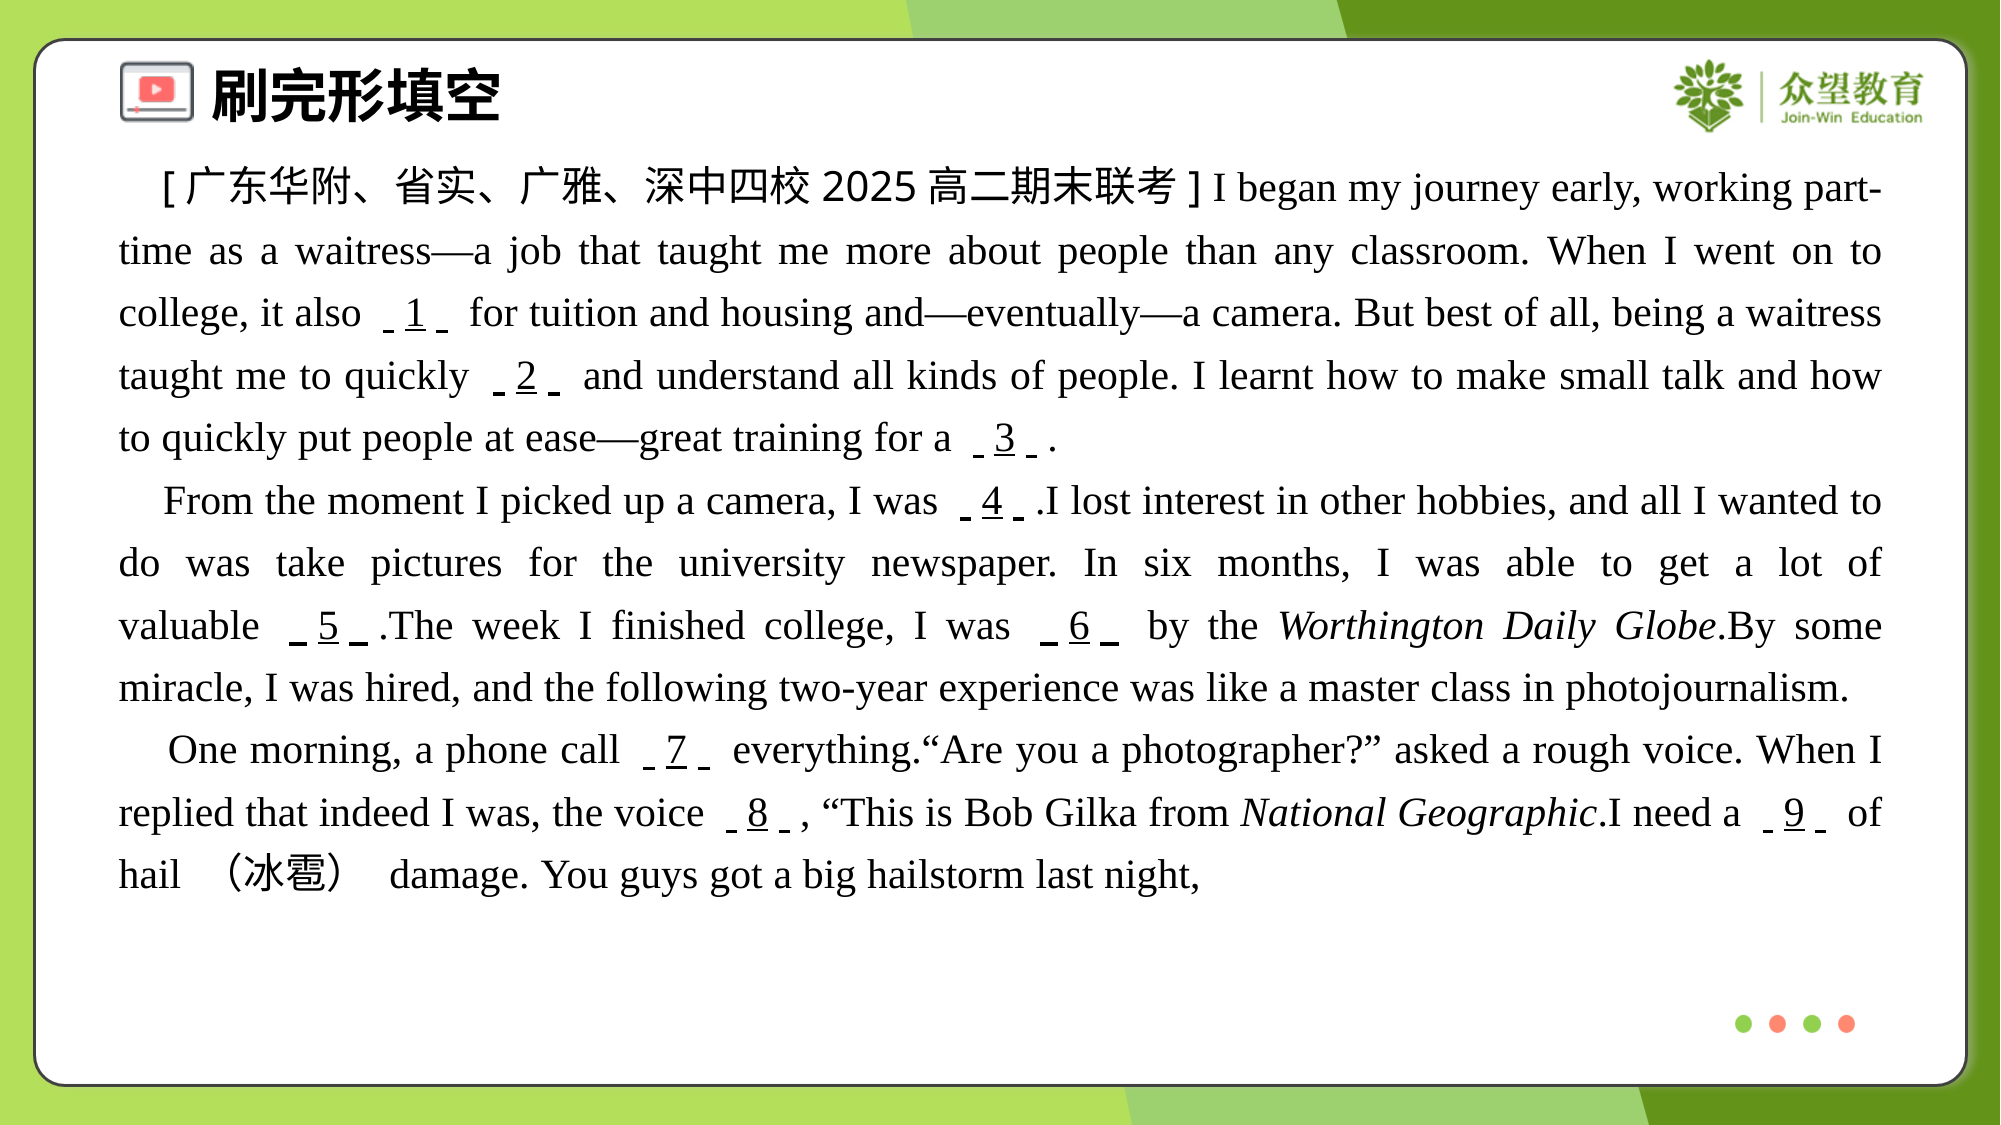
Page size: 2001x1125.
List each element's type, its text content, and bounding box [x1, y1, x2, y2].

text_box [广东华附、省实、广雅、深中四校2025高二期末联考] I began my journey early, working part-time as a waitress—a job that taught me more about people than any classroom. When I went on to college, it also . .1. . for tuition and housing and—eventually—a camera. But best of all, being a waitress taught me to quickly . .2. . and understand all kinds of people. I learnt how to make small talk and how to quickly put people at ease—great training for a . .3. .. From the moment I picked up a camera, I was . .4. ..I lost interest in other hobbies, and all I wanted to do was take pictures for the university newspaper. In six months, I was able to get a lot of valuable . .5. ..The week I finished college, I was . .6. . by the Worthington Daily Globe.By some miracle, I was hired, and the following two-year experience was like a master class in photojournalism. One morning, a phone call . .7. . everything.“Are you a photographer?” asked a rough voice. When I replied that indeed I was, the voice . .8. ., “This is Bob Gilka from National Geographic.I need a . .9. . of hail （冰雹） damage. You guys got a big hailstorm last night, [118, 147, 1883, 955]
picture [0, 0, 2000, 1125]
